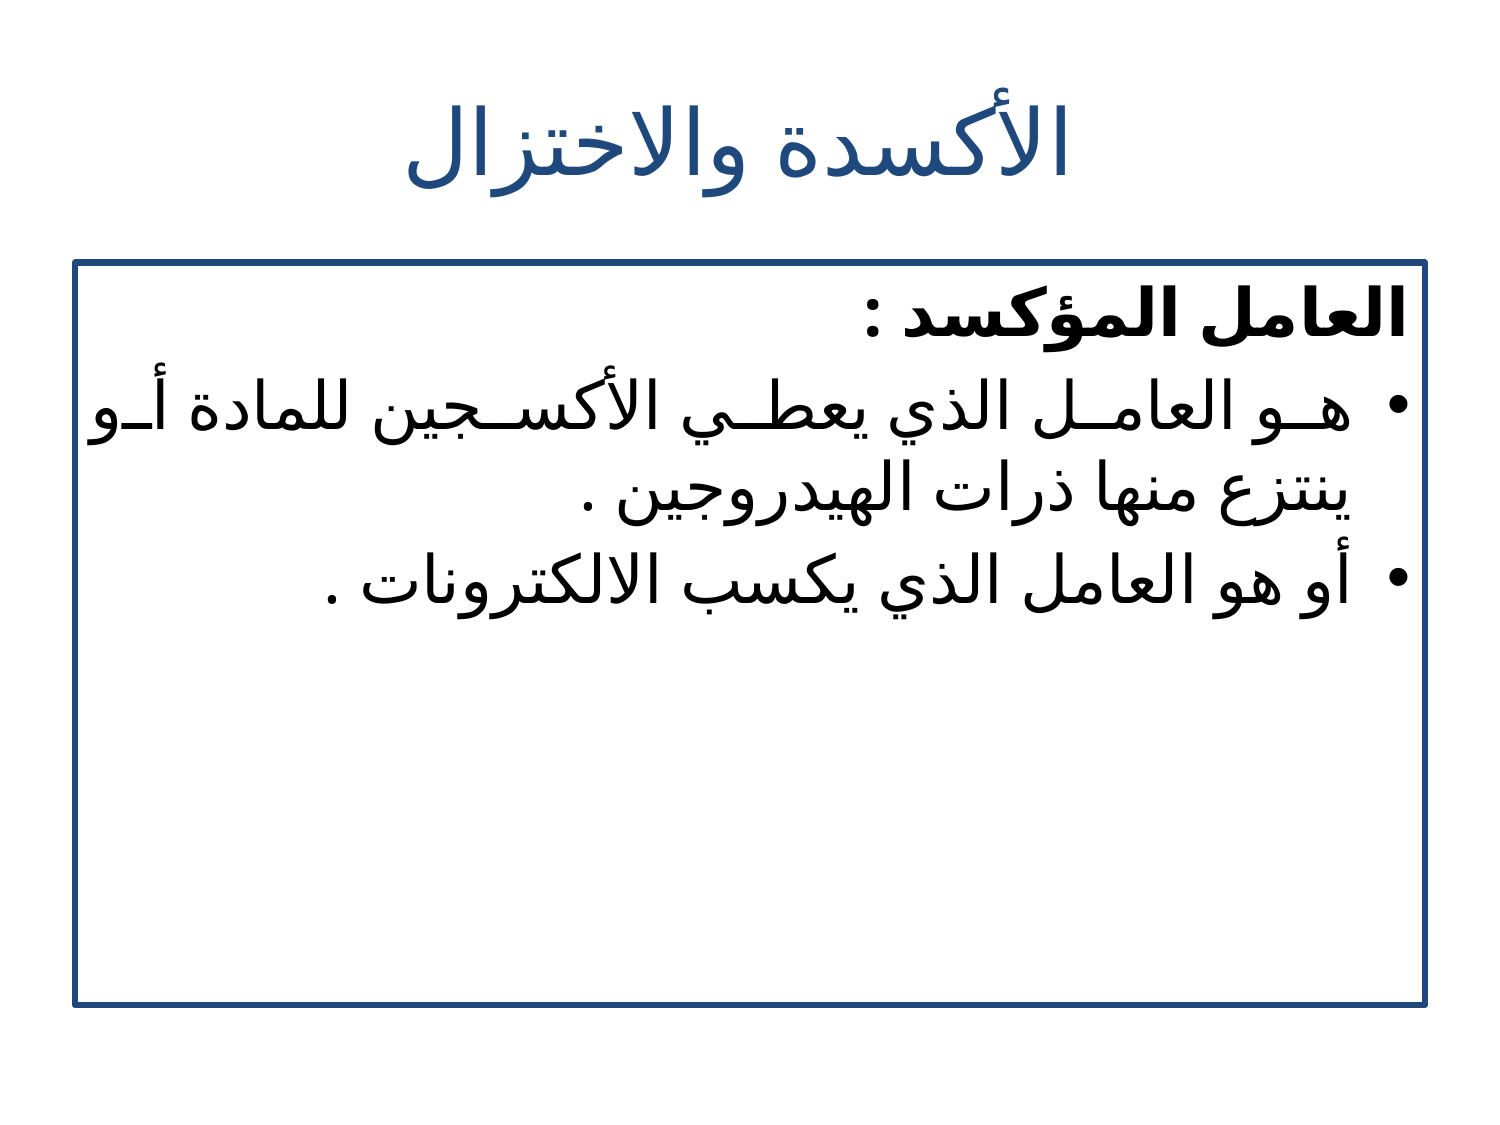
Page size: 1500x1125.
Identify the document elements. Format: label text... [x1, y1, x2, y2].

title الأكسدة والاختزال [75, 45, 1425, 233]
list العامل المؤكسد : هو العامل الذي يعطي الأكسجين للمادة أو ينتزع منها ذرات الهيدروجين . أو هو العامل الذي يكسب الالكترونات . [75, 262, 1425, 1005]
